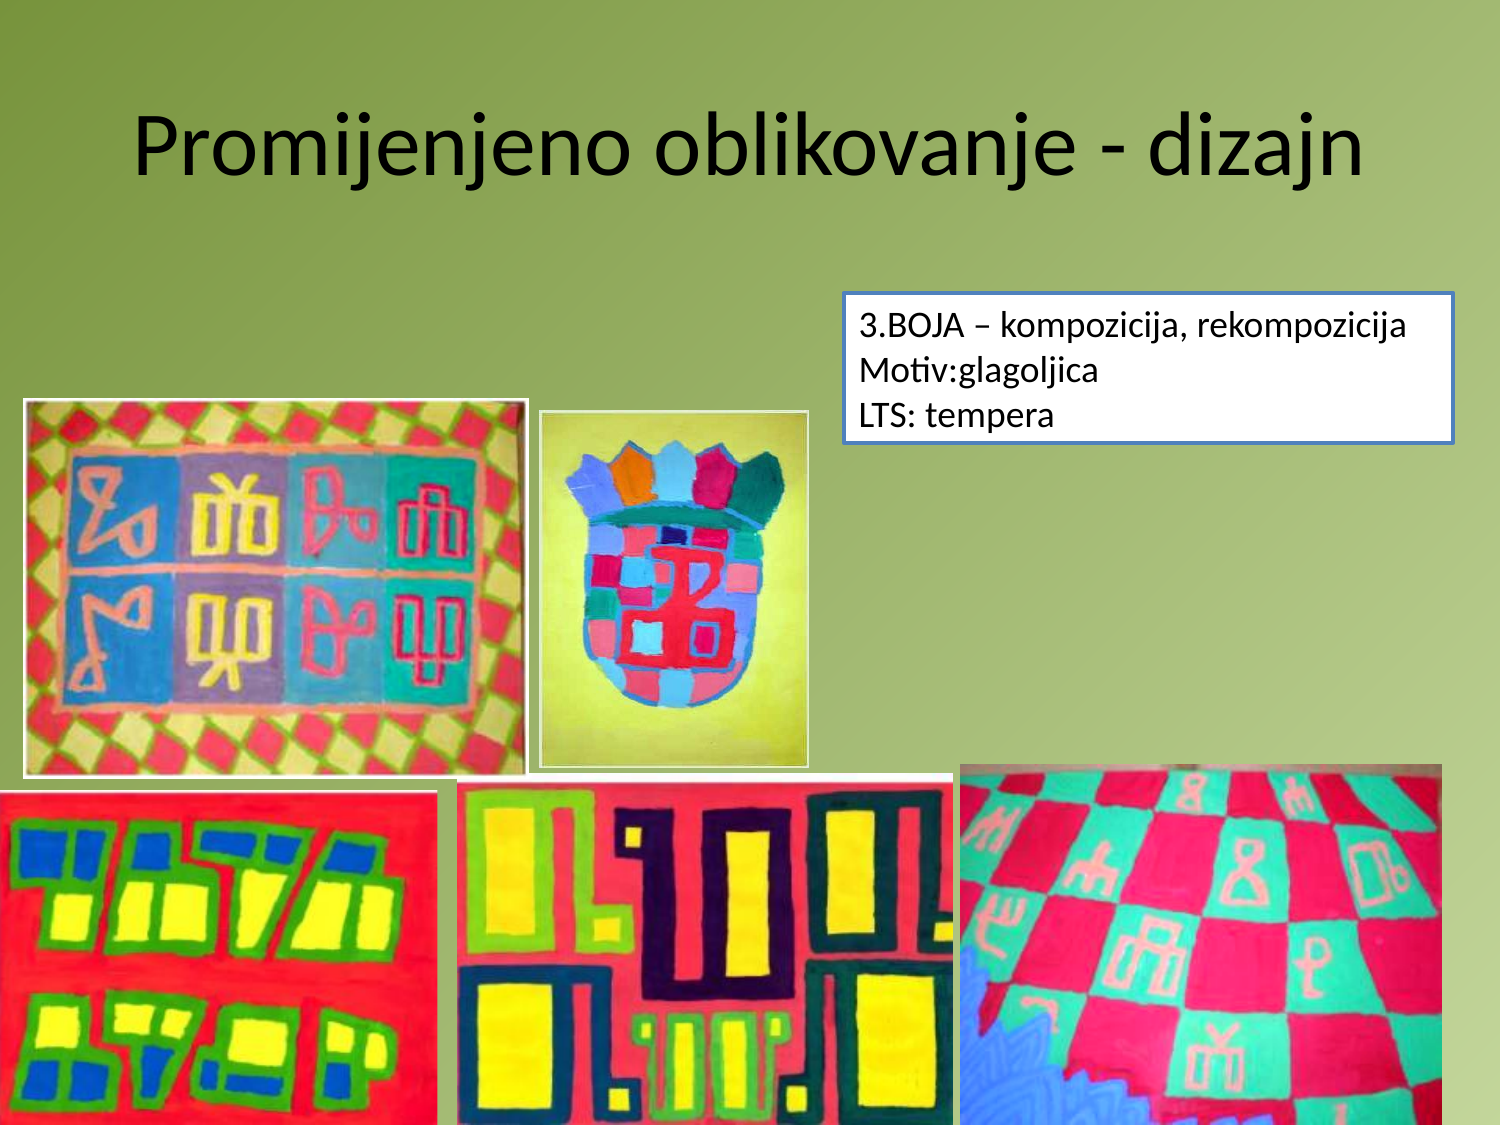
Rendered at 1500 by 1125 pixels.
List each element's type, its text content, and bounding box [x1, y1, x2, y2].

picture [23, 398, 529, 779]
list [456, 773, 953, 1125]
picture [960, 764, 1442, 1125]
text_box 3.BOJA – kompozicija, rekompozicija Motiv:glagoljica LTS: tempera [842, 291, 1455, 445]
title Promijenjeno oblikovanje - dizajn [74, 44, 1426, 233]
picture [0, 790, 438, 1125]
picture [538, 409, 809, 768]
